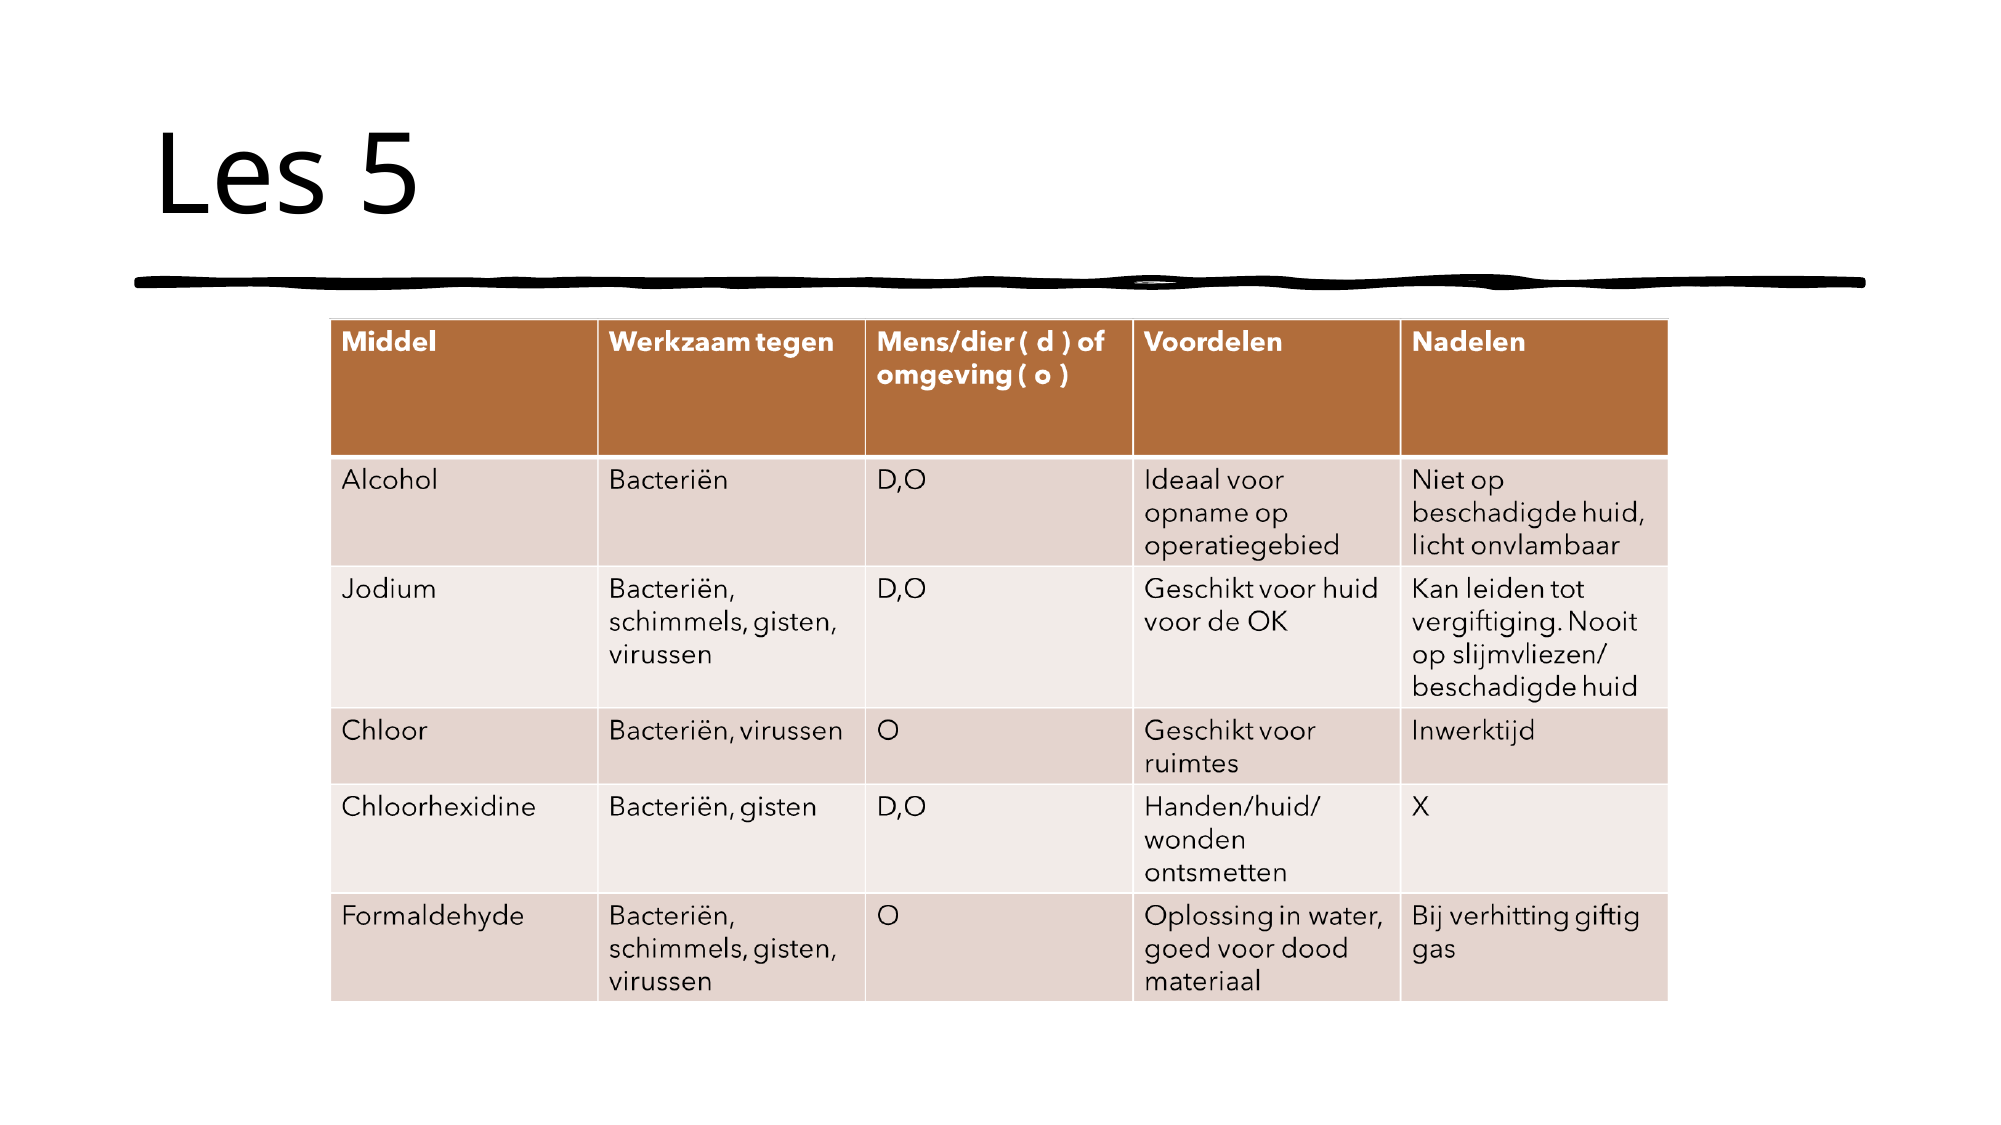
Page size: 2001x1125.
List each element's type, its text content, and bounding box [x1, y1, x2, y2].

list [329, 316, 1671, 1015]
title Les 5 [137, 59, 1863, 278]
